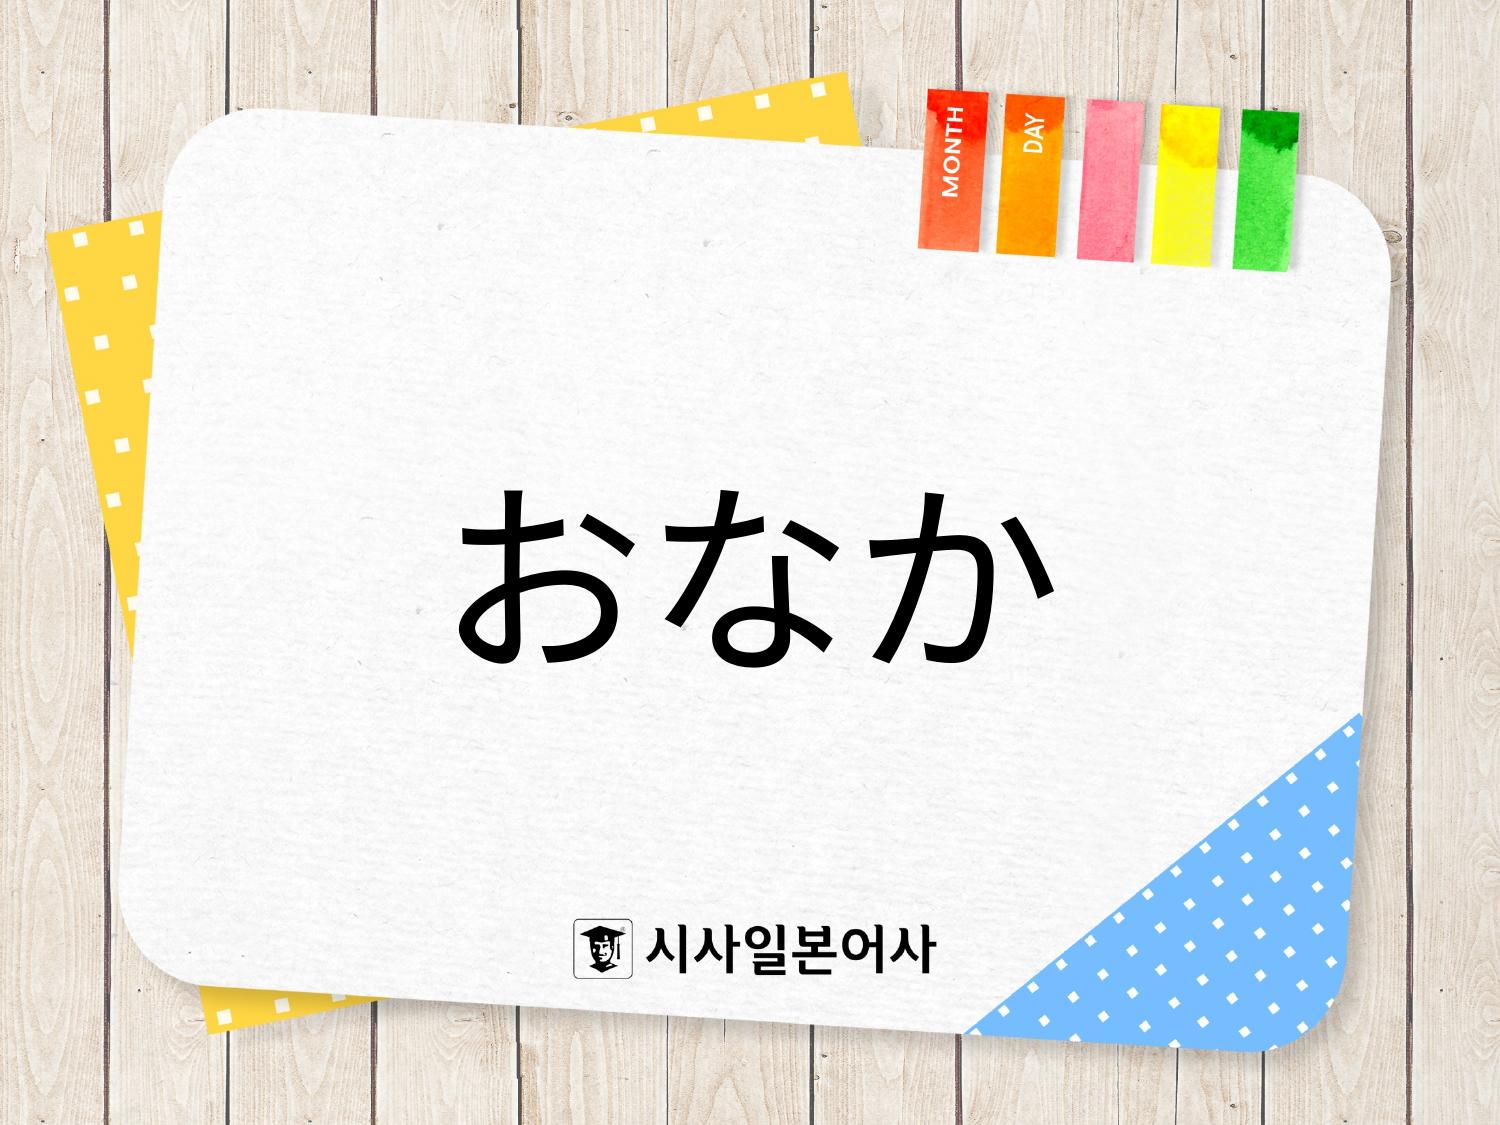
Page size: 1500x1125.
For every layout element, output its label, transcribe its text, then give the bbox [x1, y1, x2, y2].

title おなか [75, 338, 1425, 811]
picture [0, 0, 1500, 1125]
